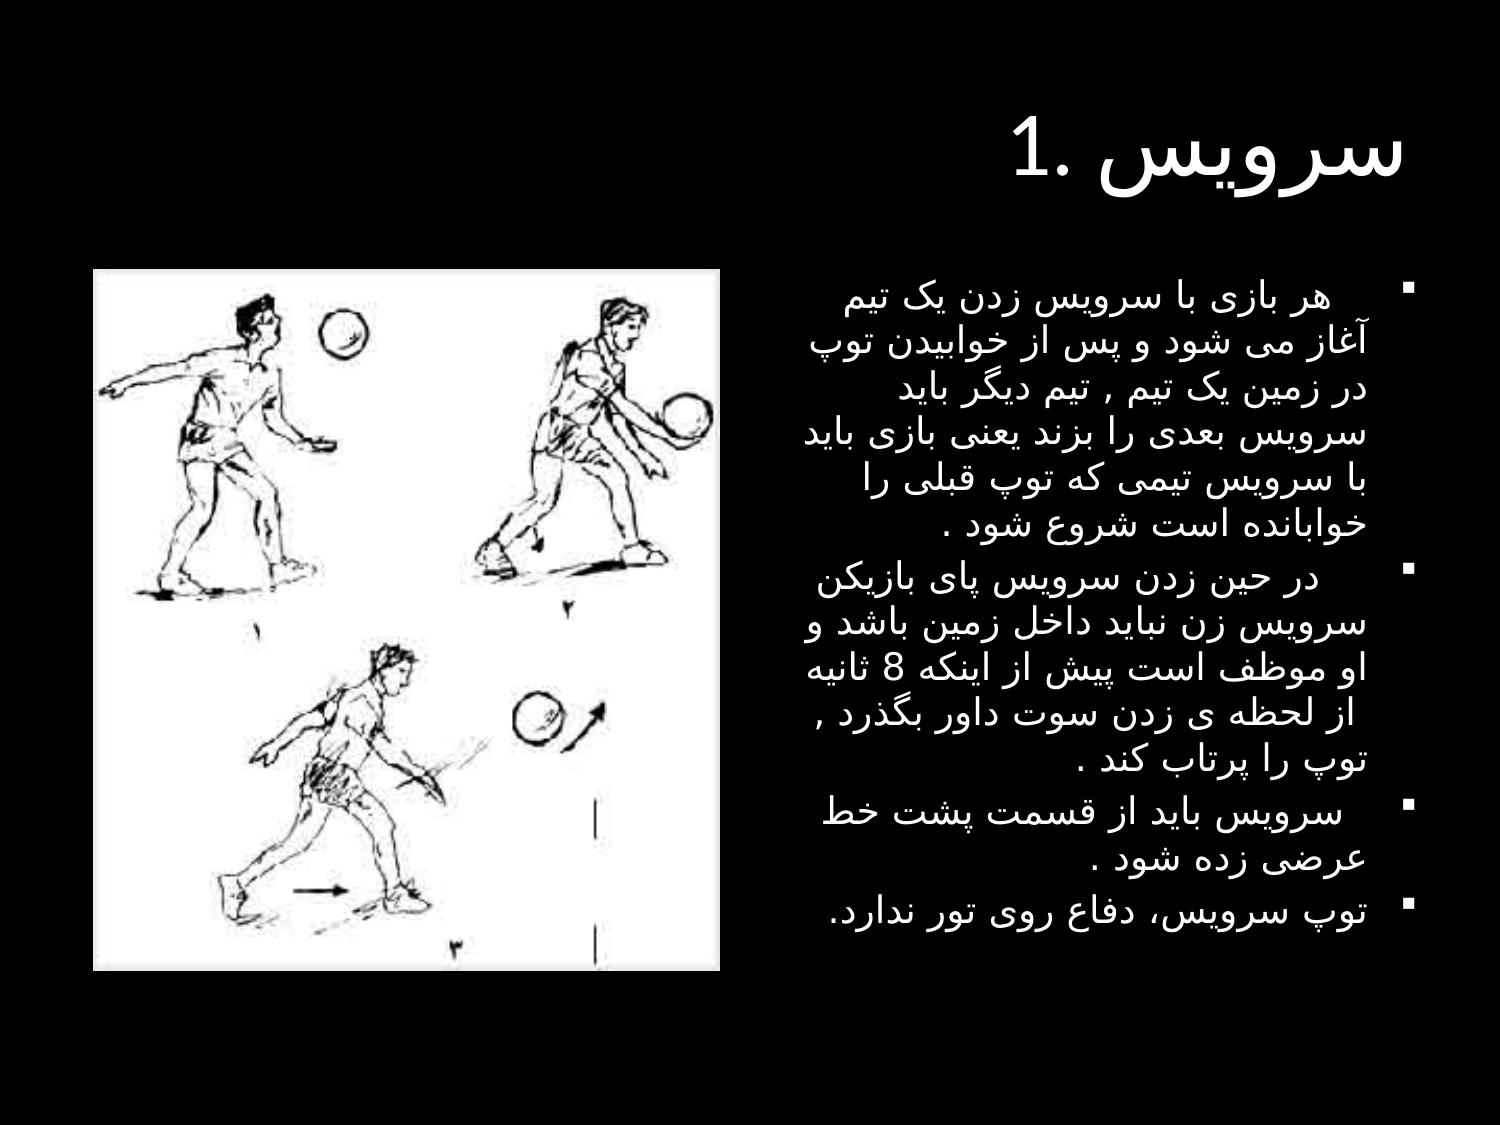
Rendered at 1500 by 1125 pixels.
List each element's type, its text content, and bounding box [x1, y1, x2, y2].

list هر بازی با سرویس زدن یک تیم آغاز می شود و پس از خوابیدن توپ در زمین یک تیم , تیم دیگر باید سرویس بعدی را بزند یعنی بازی باید با سرویس تیمی که توپ قبلی را خوابانده است شروع شود . در حین زدن سرویس پای بازیکن سرویس زن نباید داخل زمین باشد و او موظف است پیش از اینکه 8 ثانیه از لحظه ی زدن سوت داور بگذرد , توپ را پرتاب کند . سرویس باید از قسمت پشت خط عرضی زده شود . توپ سرویس، دفاع روی تور ندارد. [785, 262, 1425, 1079]
title 1. سرویس [75, 45, 1425, 233]
picture [0, 0, 1500, 1125]
